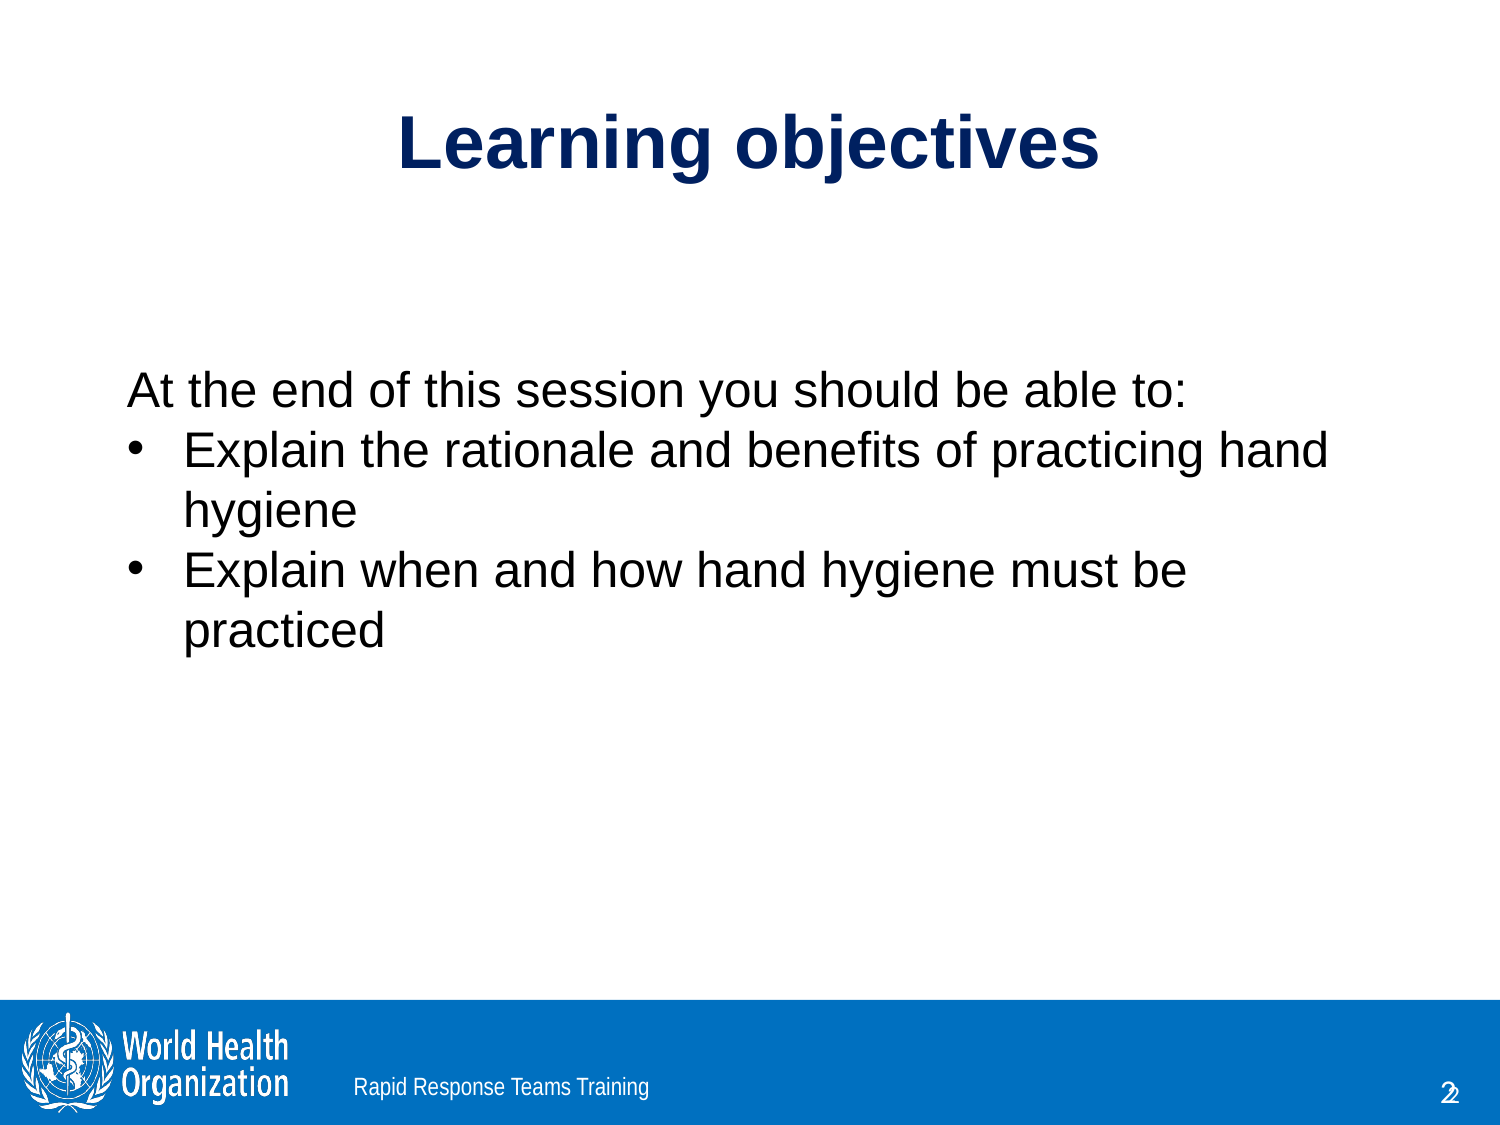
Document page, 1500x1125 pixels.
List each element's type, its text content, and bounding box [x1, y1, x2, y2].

title Learning objectives [75, 45, 1425, 233]
text_box At the end of this session you should be able to: Explain the rationale and benefits of practicing hand hygiene Explain when and how hand hygiene must be practiced [112, 349, 1400, 665]
picture [21, 1012, 288, 1113]
slide_number 2 [1374, 1063, 1475, 1124]
